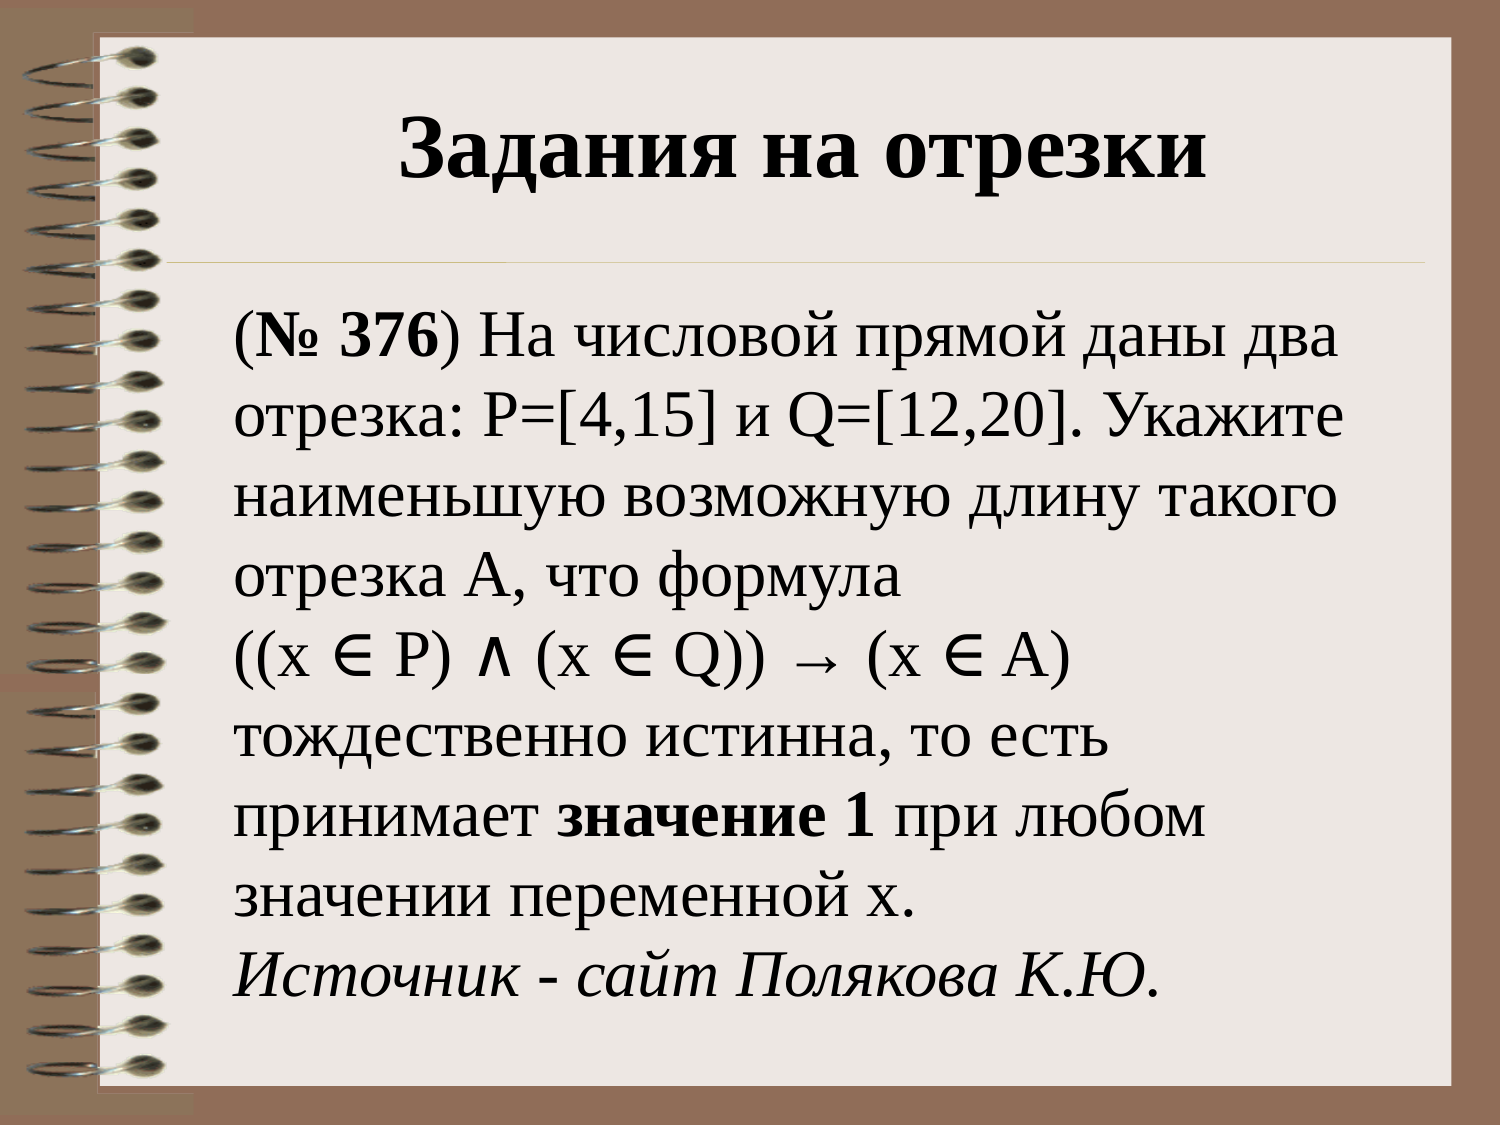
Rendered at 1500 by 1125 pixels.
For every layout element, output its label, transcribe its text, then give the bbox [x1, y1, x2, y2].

text_box Задания на отрезки [218, 78, 1388, 203]
text_box (№ 376) На числовой прямой даны два отрезка: P=[4,15] и Q=[12,20]. Укажите наименьшую возможную длину такого отрезка A, что формула ((x ∈ P) ∧ (x ∈ Q)) → (x ∈ A) тождественно истинна, то есть принимает значение 1 при любом значении переменной х. Источник - сайт Полякова К.Ю. [218, 282, 1424, 1017]
picture [0, 8, 194, 674]
picture [0, 692, 194, 1115]
